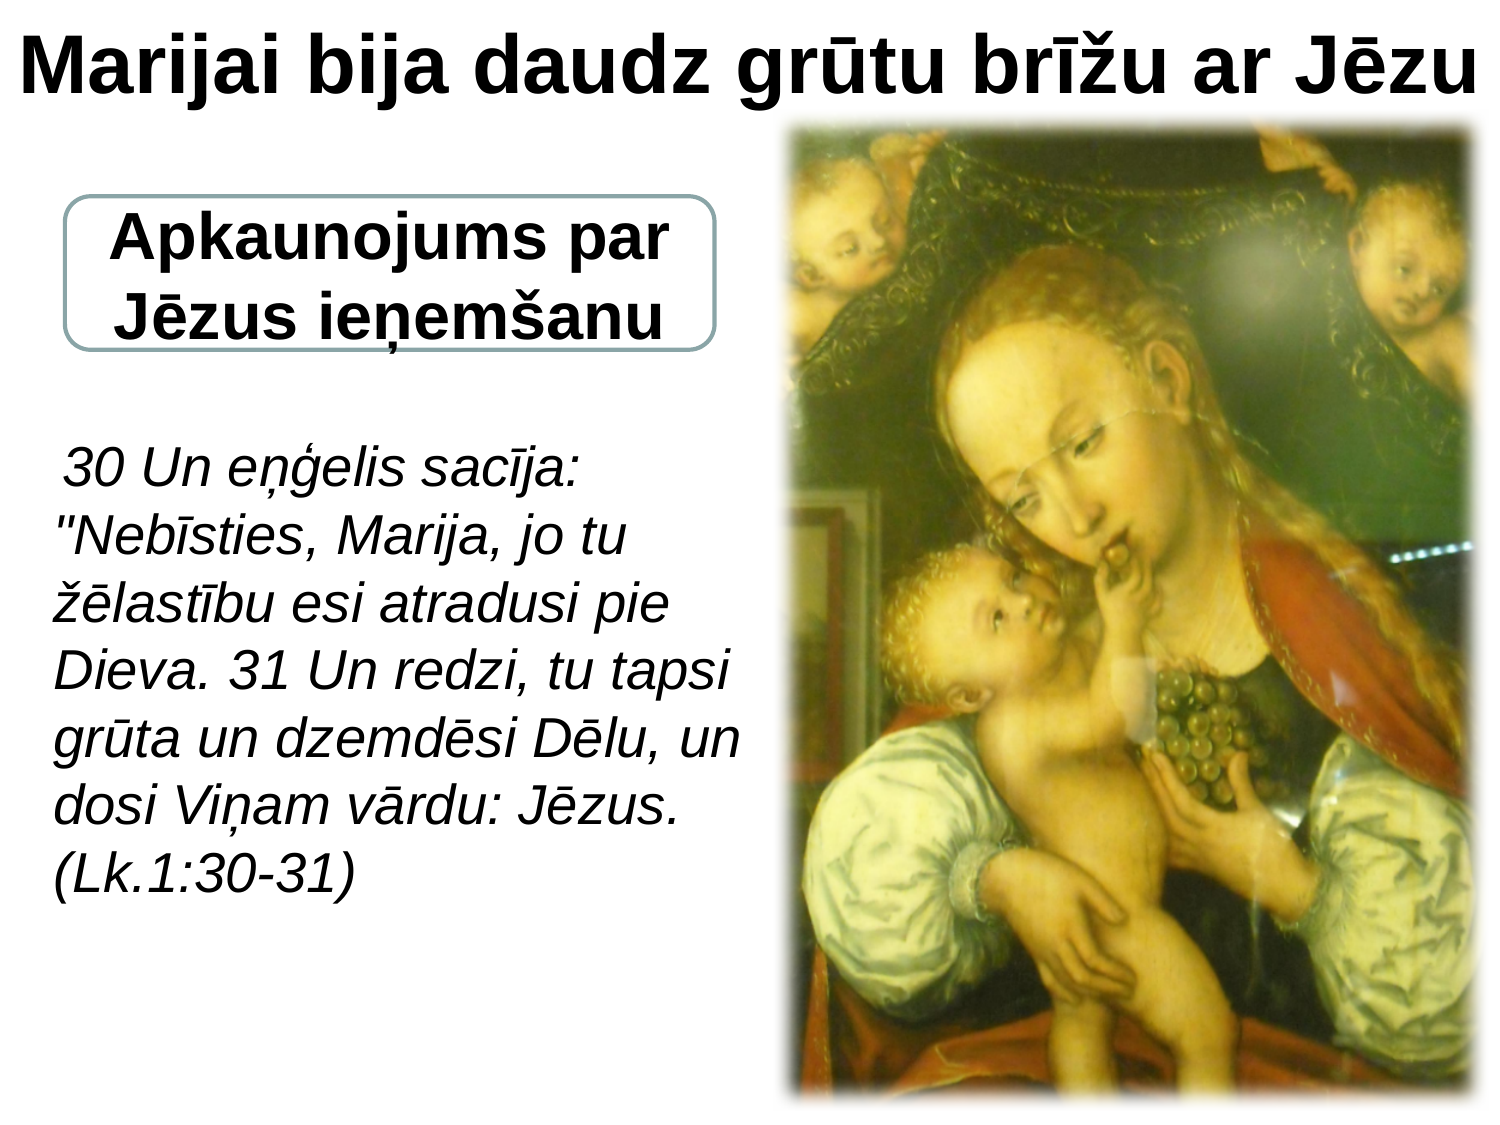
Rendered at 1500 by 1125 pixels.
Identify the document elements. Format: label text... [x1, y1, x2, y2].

list 30 Un eņģelis sacīja: "Nebīsties, Marija, jo tu žēlastību esi atradusi pie Dieva. 31 Un redzi, tu tapsi grūta un dzemdēsi Dēlu, un dosi Viņam vārdu: Jēzus. (Lk.1:30-31) [0, 420, 763, 783]
text_box Apkaunojums par Jēzus ieņemšanu [62, 194, 717, 352]
title Marijai bija daudz grūtu brīžu ar Jēzu [0, 0, 1500, 121]
picture [773, 109, 1489, 1113]
